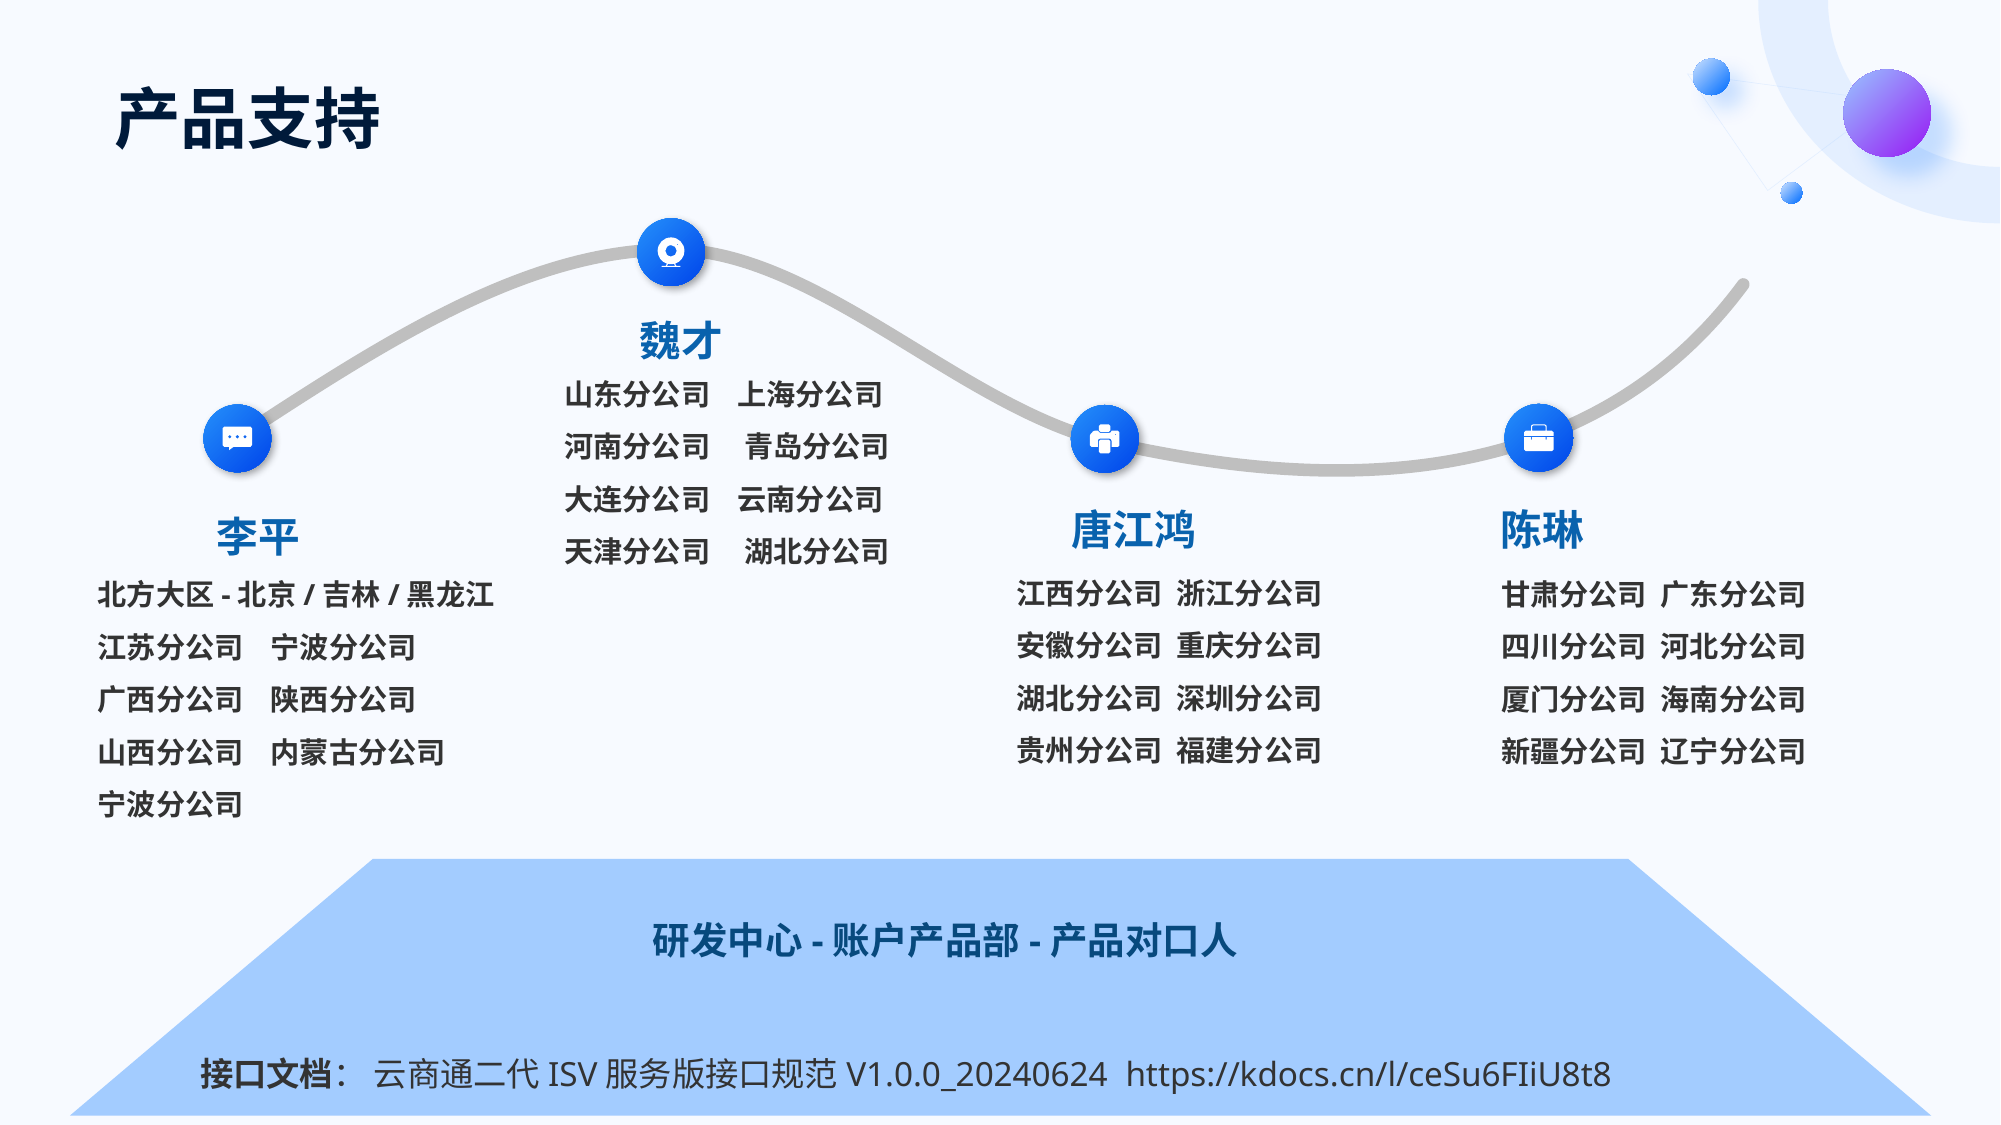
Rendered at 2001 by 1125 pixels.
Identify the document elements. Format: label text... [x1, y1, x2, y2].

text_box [82, 218, 1835, 832]
text_box 产品支持 [114, 59, 928, 158]
text_box 研发中心-账户产品部-产品对口人 [637, 900, 1280, 979]
text_box [69, 858, 1932, 1116]
text_box 接口文档： 云商通二代ISV服务版接口规范V1.0.0_20240624 https://kdocs.cn/l/ceSu6FIiU8t8 [185, 1029, 1795, 1104]
